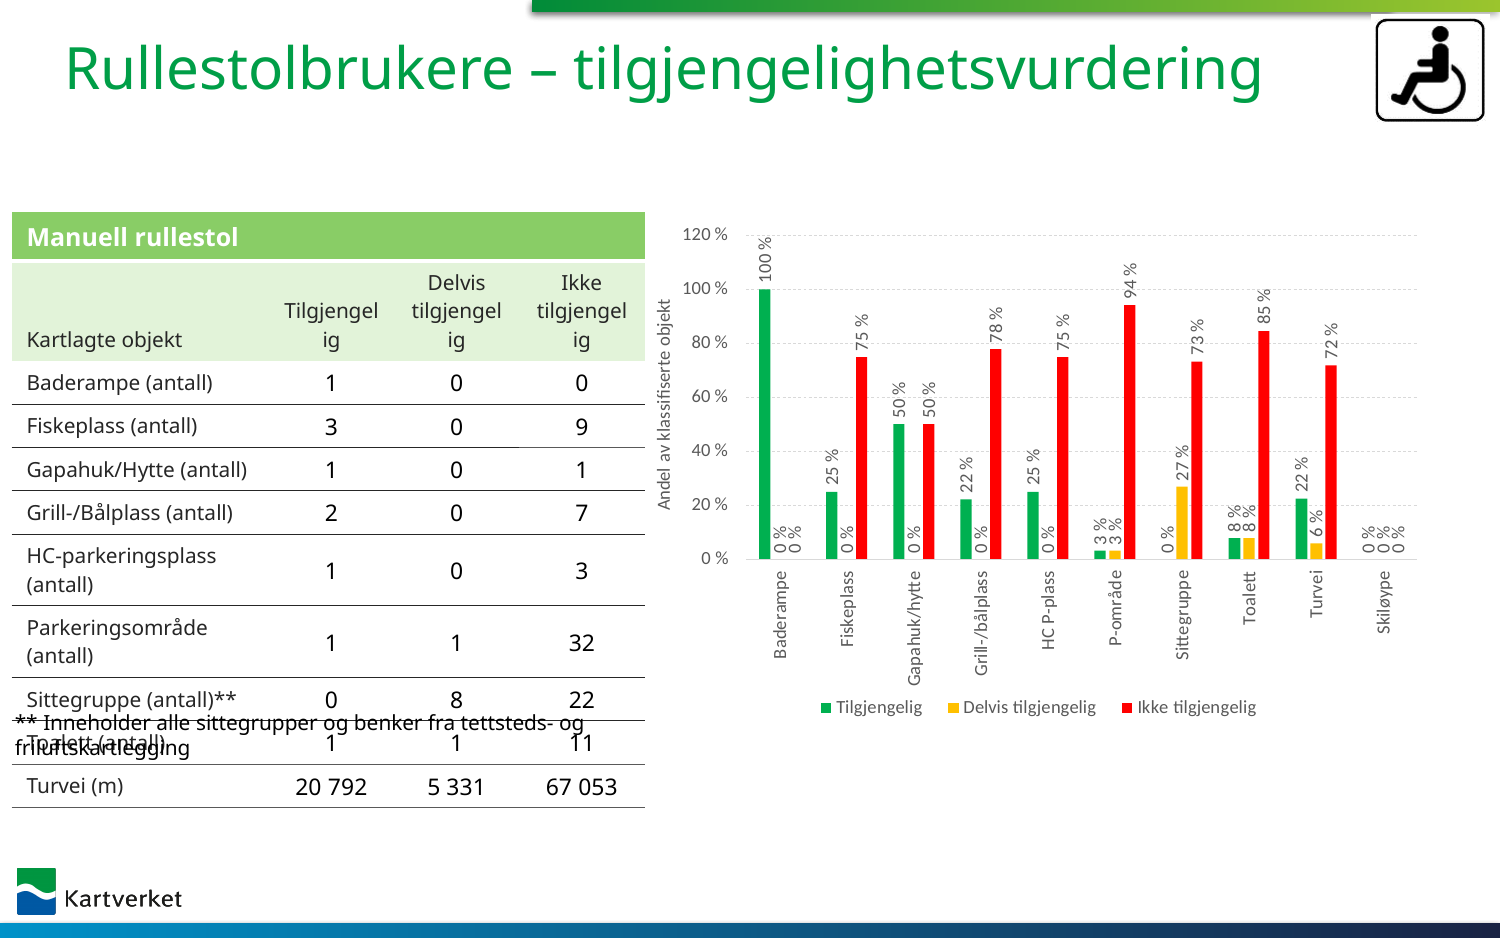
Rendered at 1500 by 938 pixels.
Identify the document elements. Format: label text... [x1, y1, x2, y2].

table_cell 0 [394, 491, 519, 534]
text_box ** Inneholder alle sittegrupper og benker fra tettsteds- og friluftskartlegging [0, 702, 745, 768]
table_cell 0 [394, 448, 519, 490]
picture [643, 218, 1427, 728]
table_cell 1 [394, 606, 519, 677]
table_cell Delvis tilgjengelig [394, 263, 519, 361]
text_box Rullestolbrukere – tilgjengelighetsvurdering [49, 12, 1372, 109]
table_cell Turvei (m) [12, 768, 269, 807]
table_cell 22 [519, 678, 638, 702]
picture [1371, 13, 1491, 127]
table_cell Tilgjengelig [269, 263, 394, 361]
table_cell 32 [519, 606, 638, 677]
table_cell 1 [519, 448, 638, 490]
table_cell 9 [519, 405, 638, 447]
table_cell Gapahuk/Hytte (antall) [12, 448, 269, 490]
table_cell Baderampe (antall) [12, 361, 269, 404]
table_cell Sittegruppe (antall)** [12, 678, 269, 702]
table_cell 0 [269, 678, 394, 702]
table_cell 2 [269, 491, 394, 534]
table_cell Kartlagte objekt [12, 263, 269, 361]
table_cell HC-parkeringsplass (antall) [12, 535, 269, 605]
table_cell 1 [269, 606, 394, 677]
table_cell 3 [269, 405, 394, 447]
table_cell 7 [519, 491, 638, 534]
table_cell 0 [394, 361, 519, 404]
table_cell 0 [394, 535, 519, 605]
table_cell 3 [519, 535, 638, 605]
table_cell 1 [269, 448, 394, 490]
table_cell 20 792 [269, 768, 394, 807]
table_cell 0 [394, 405, 519, 447]
table_cell 1 [269, 361, 394, 404]
table_cell 1 [269, 535, 394, 605]
table_cell Ikke tilgjengelig [519, 263, 638, 361]
table_cell 5 331 [394, 768, 519, 807]
table_cell Fiskeplass (antall) [12, 405, 269, 447]
table_cell 0 [519, 361, 638, 404]
table_cell Grill-/Bålplass (antall) [12, 491, 269, 534]
table_cell 8 [394, 678, 519, 702]
table_cell Parkeringsområde (antall) [12, 606, 269, 677]
table_cell 67 053 [519, 768, 645, 807]
table_header Manuell rullestol [12, 212, 645, 259]
